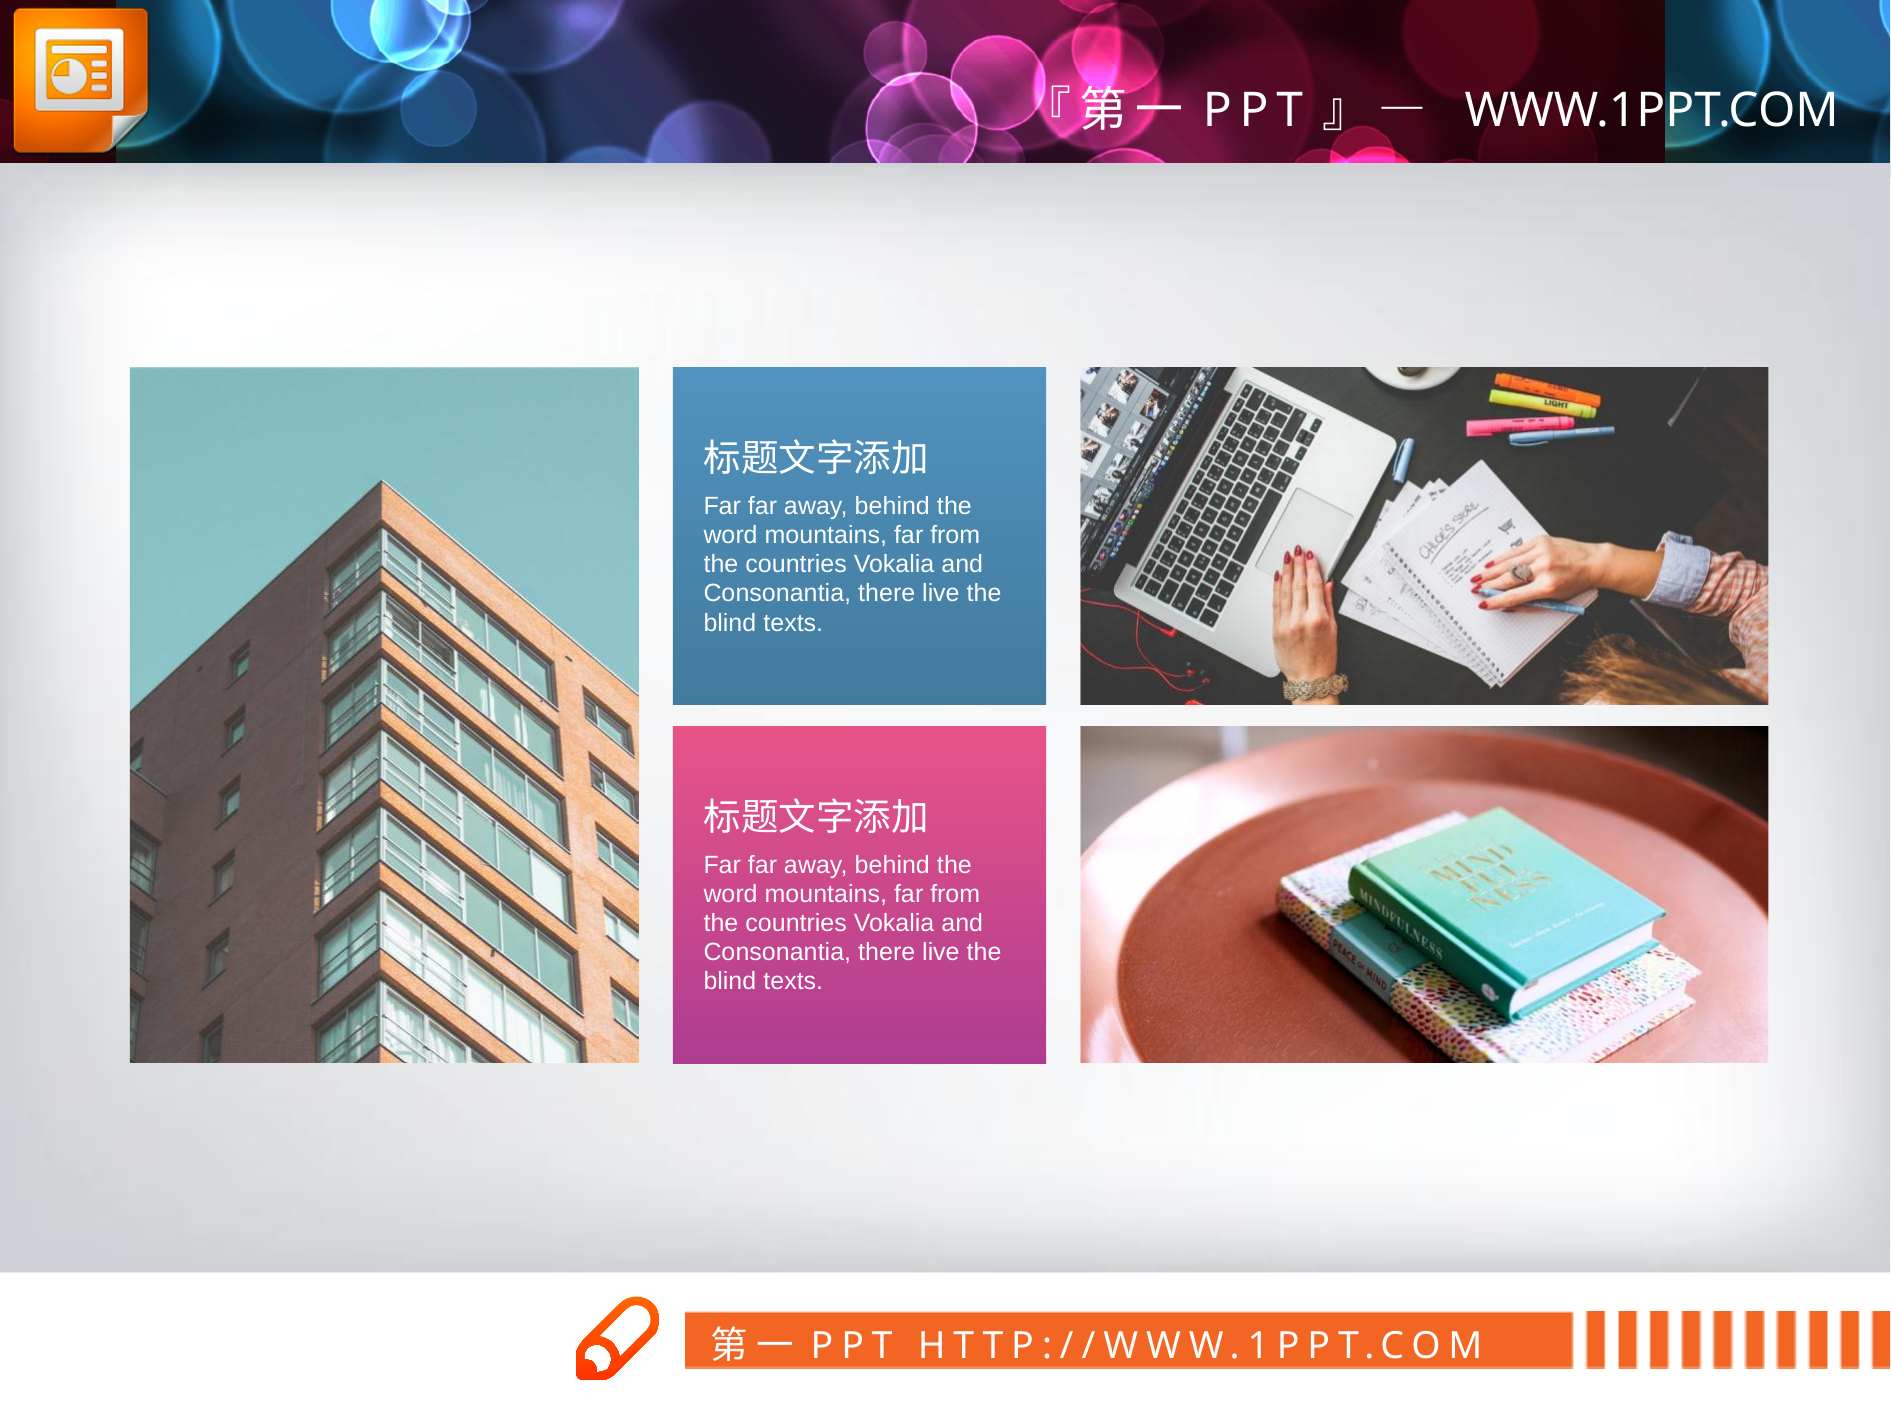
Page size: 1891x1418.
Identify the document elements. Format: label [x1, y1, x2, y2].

picture [685, 1311, 1891, 1369]
text_box [672, 367, 1047, 705]
text_box [672, 726, 1047, 1064]
picture [0, 0, 1891, 1275]
